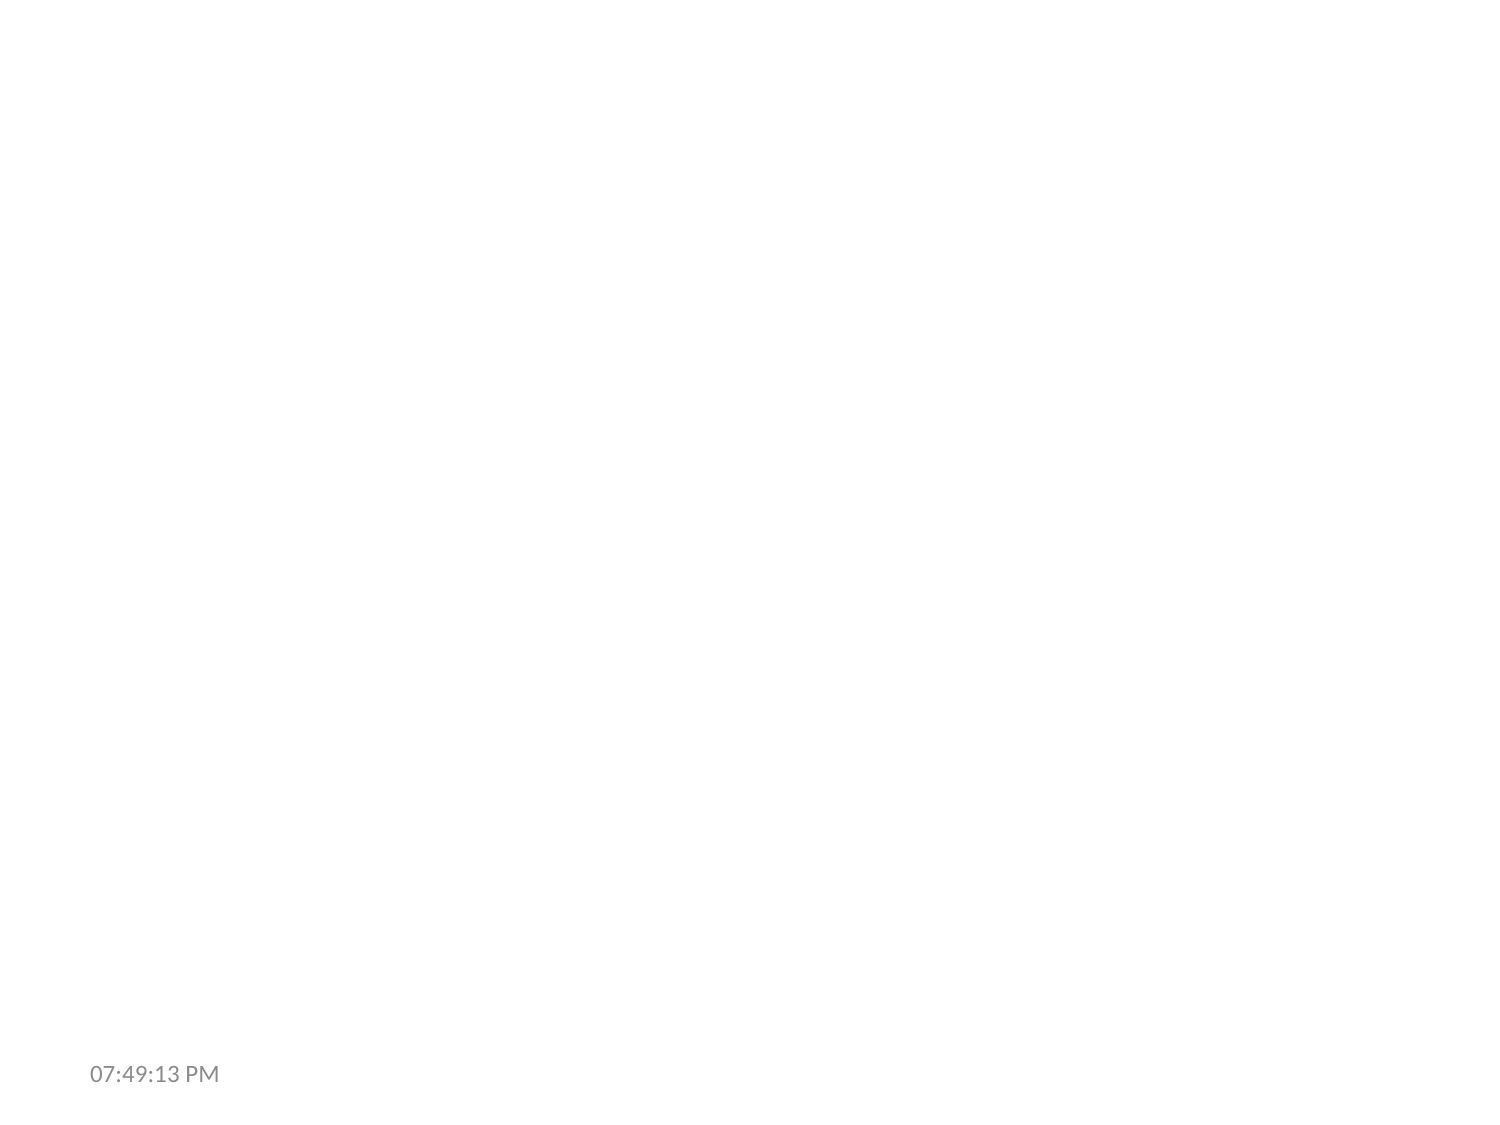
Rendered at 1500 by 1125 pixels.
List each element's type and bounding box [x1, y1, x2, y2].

slide_number [75, 1042, 425, 1103]
